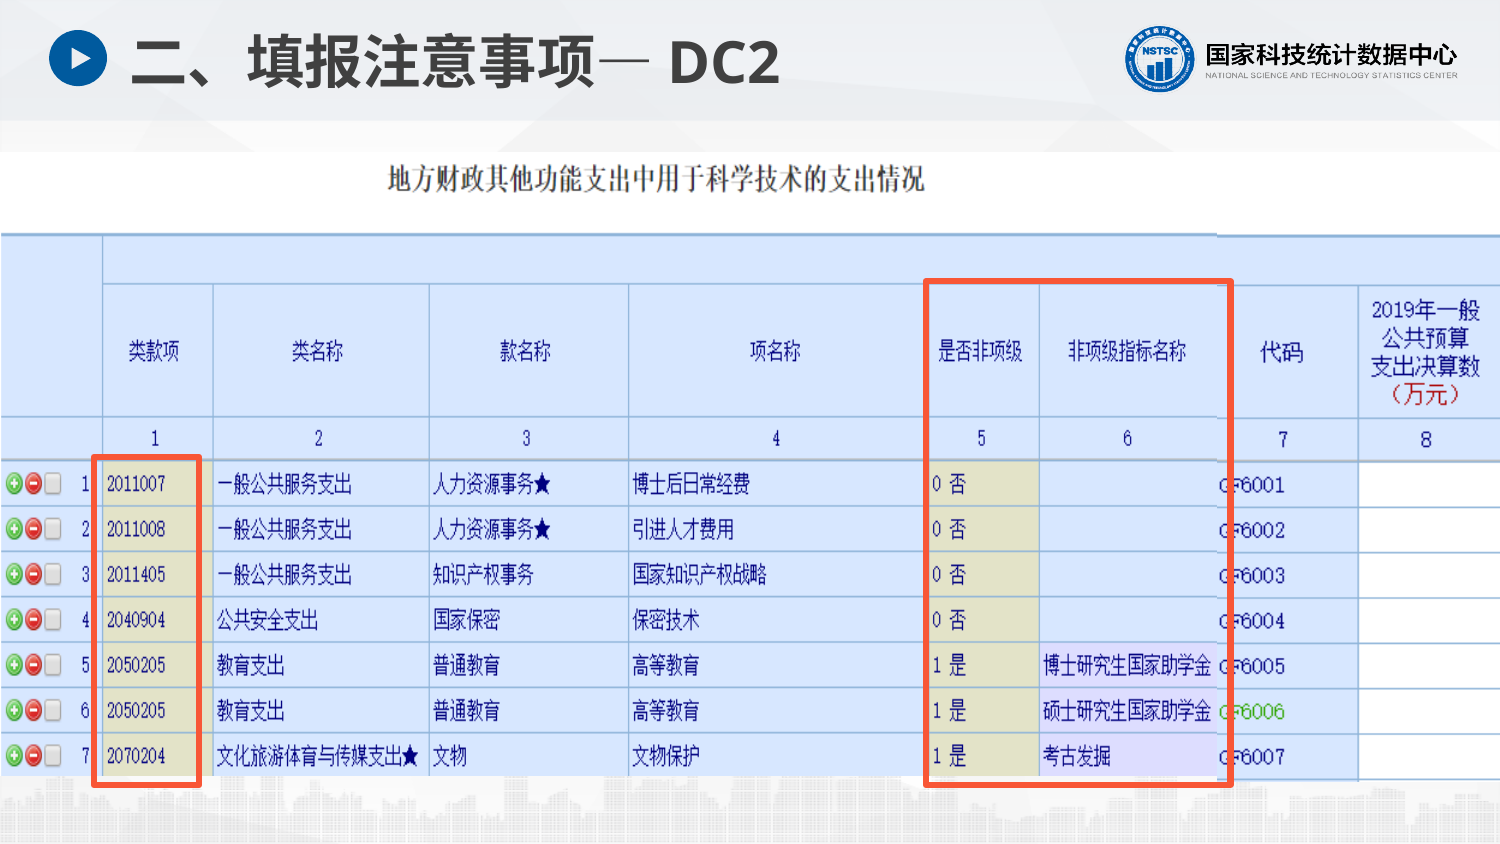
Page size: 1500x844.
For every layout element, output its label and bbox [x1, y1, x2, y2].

text_box [48, 17, 833, 104]
picture [0, 123, 1500, 844]
text_box [924, 783, 1213, 787]
text_box [0, 0, 1500, 123]
picture [1108, 3, 1471, 115]
text_box [92, 783, 201, 787]
